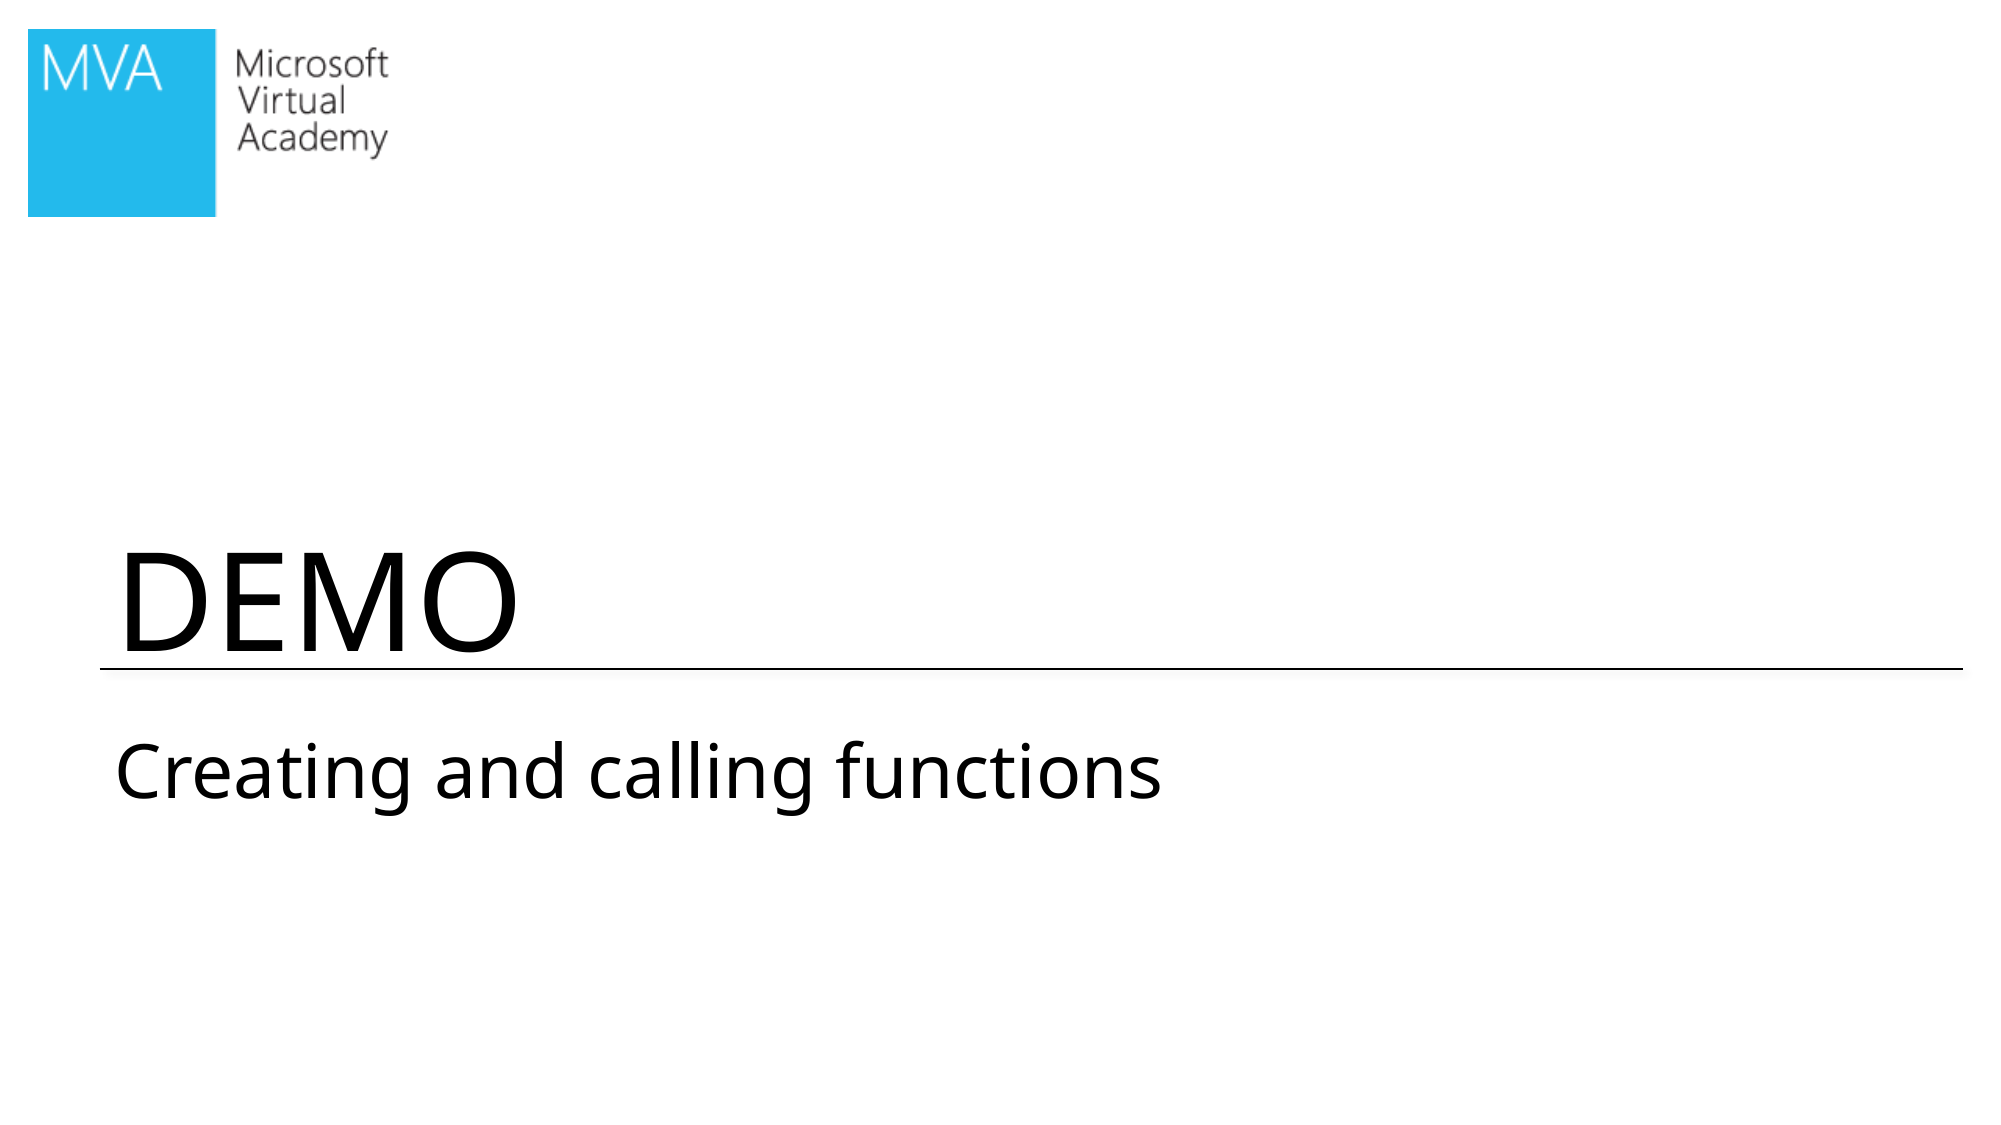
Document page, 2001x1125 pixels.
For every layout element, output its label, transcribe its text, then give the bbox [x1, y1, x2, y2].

picture [28, 29, 497, 217]
title Creating and calling functions [99, 733, 1976, 1009]
